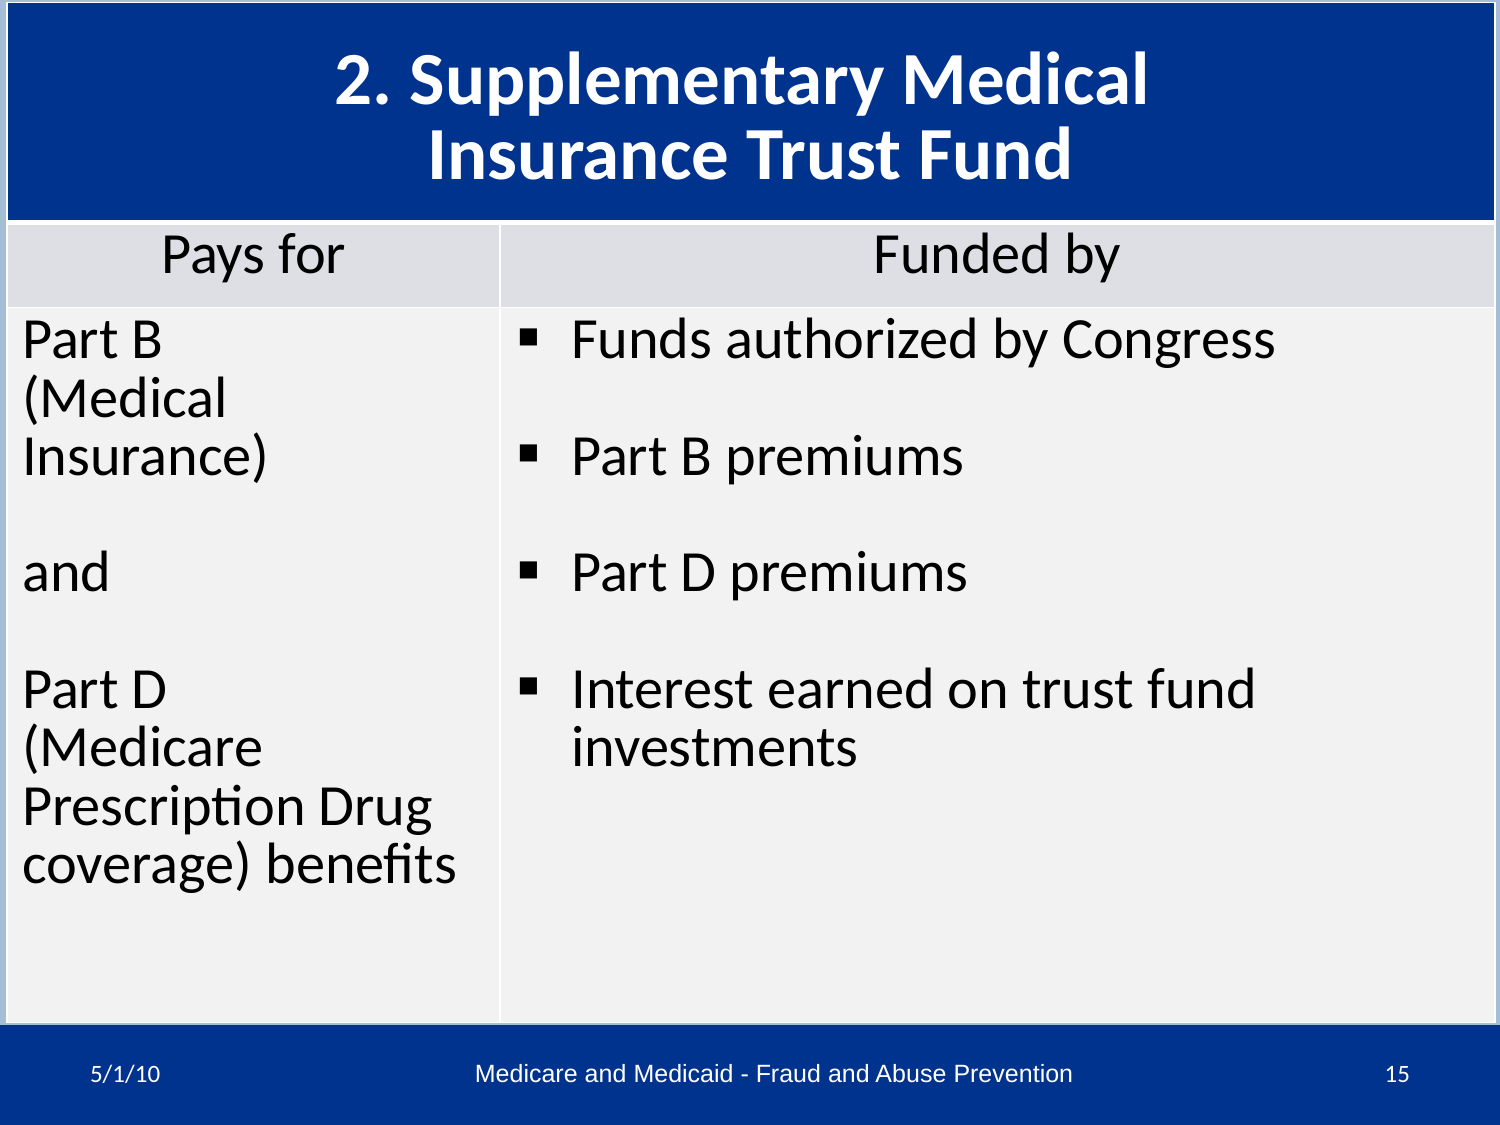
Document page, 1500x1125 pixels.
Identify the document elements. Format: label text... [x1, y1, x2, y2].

table_cell Funds authorized by Congress Part B premiums Part D premiums Interest earned on trust fund investments [501, 308, 1494, 1022]
slide_number 15 [1113, 1042, 1425, 1103]
table_cell Pays for [8, 225, 499, 307]
table_cell Funded by [501, 225, 1494, 307]
table_cell Part B (Medical Insurance) and Part D (Medicare Prescription Drug coverage) benefits [8, 308, 499, 1022]
footer Medicare and Medicaid - Fraud and Abuse Prevention [437, 1042, 1113, 1103]
table_header 2. Supplementary Medical Insurance Trust Fund [8, 3, 1494, 220]
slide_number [75, 1042, 425, 1103]
